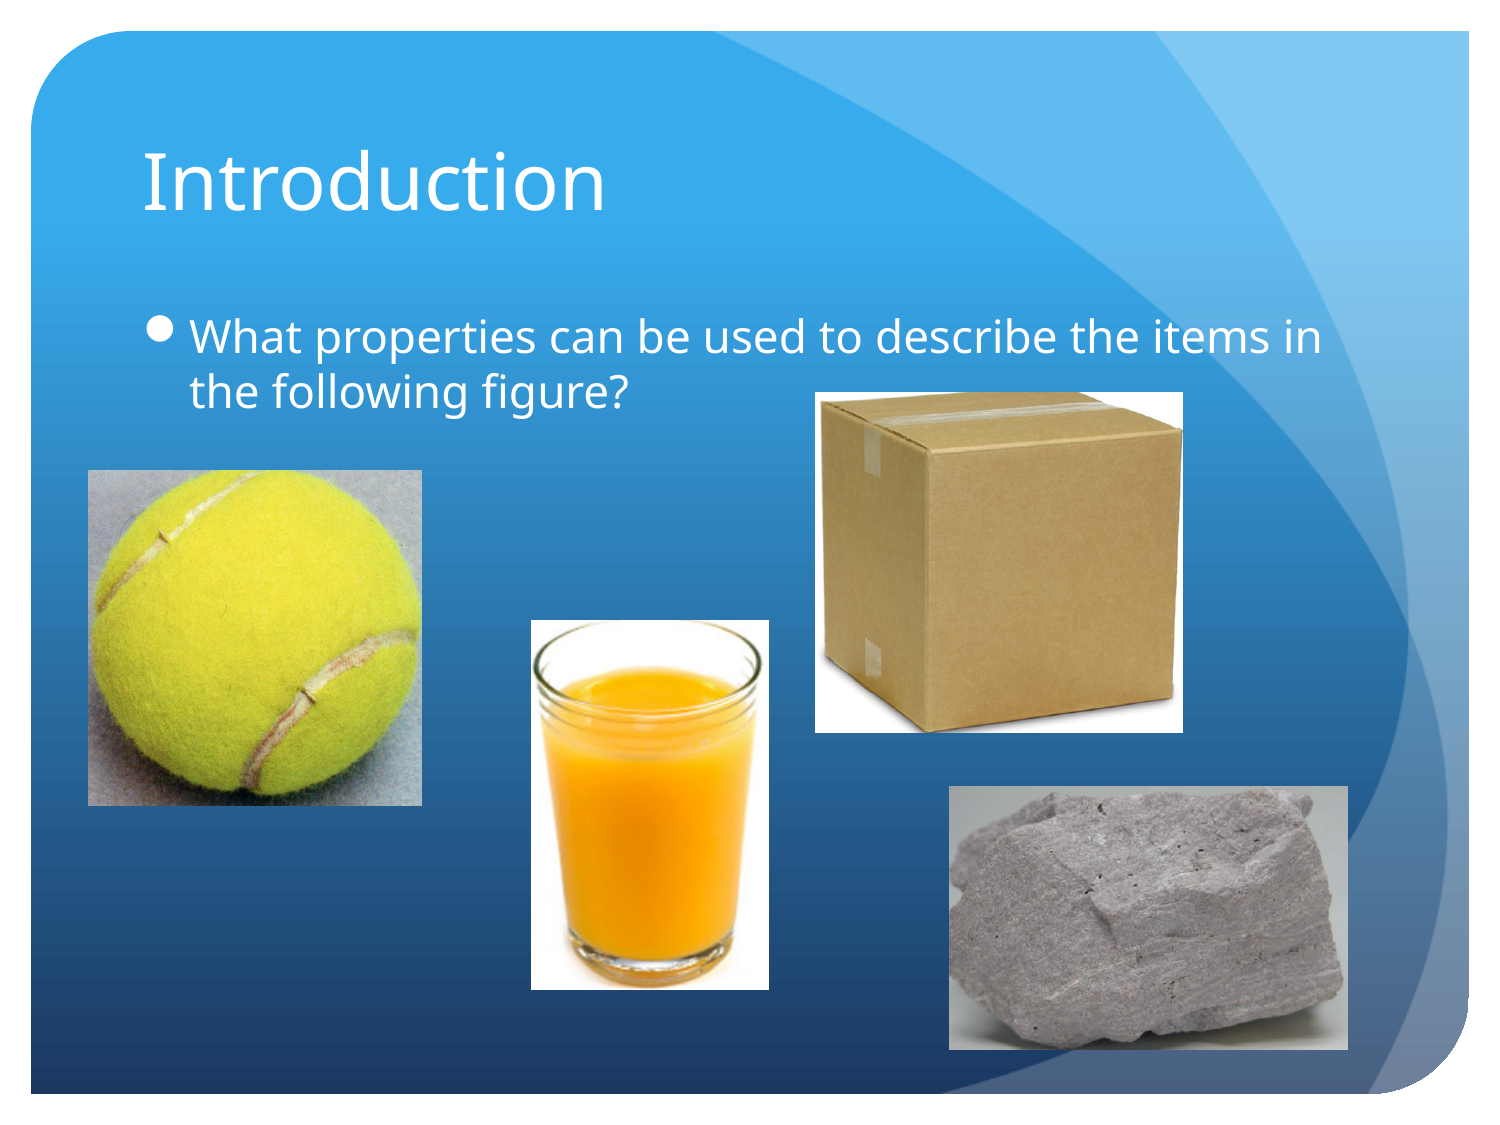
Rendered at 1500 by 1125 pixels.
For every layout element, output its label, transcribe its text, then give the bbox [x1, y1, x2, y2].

picture [24, 30, 1473, 1094]
list What properties can be used to describe the items in the following figure? [127, 299, 1372, 452]
title Introduction [127, 62, 1372, 234]
